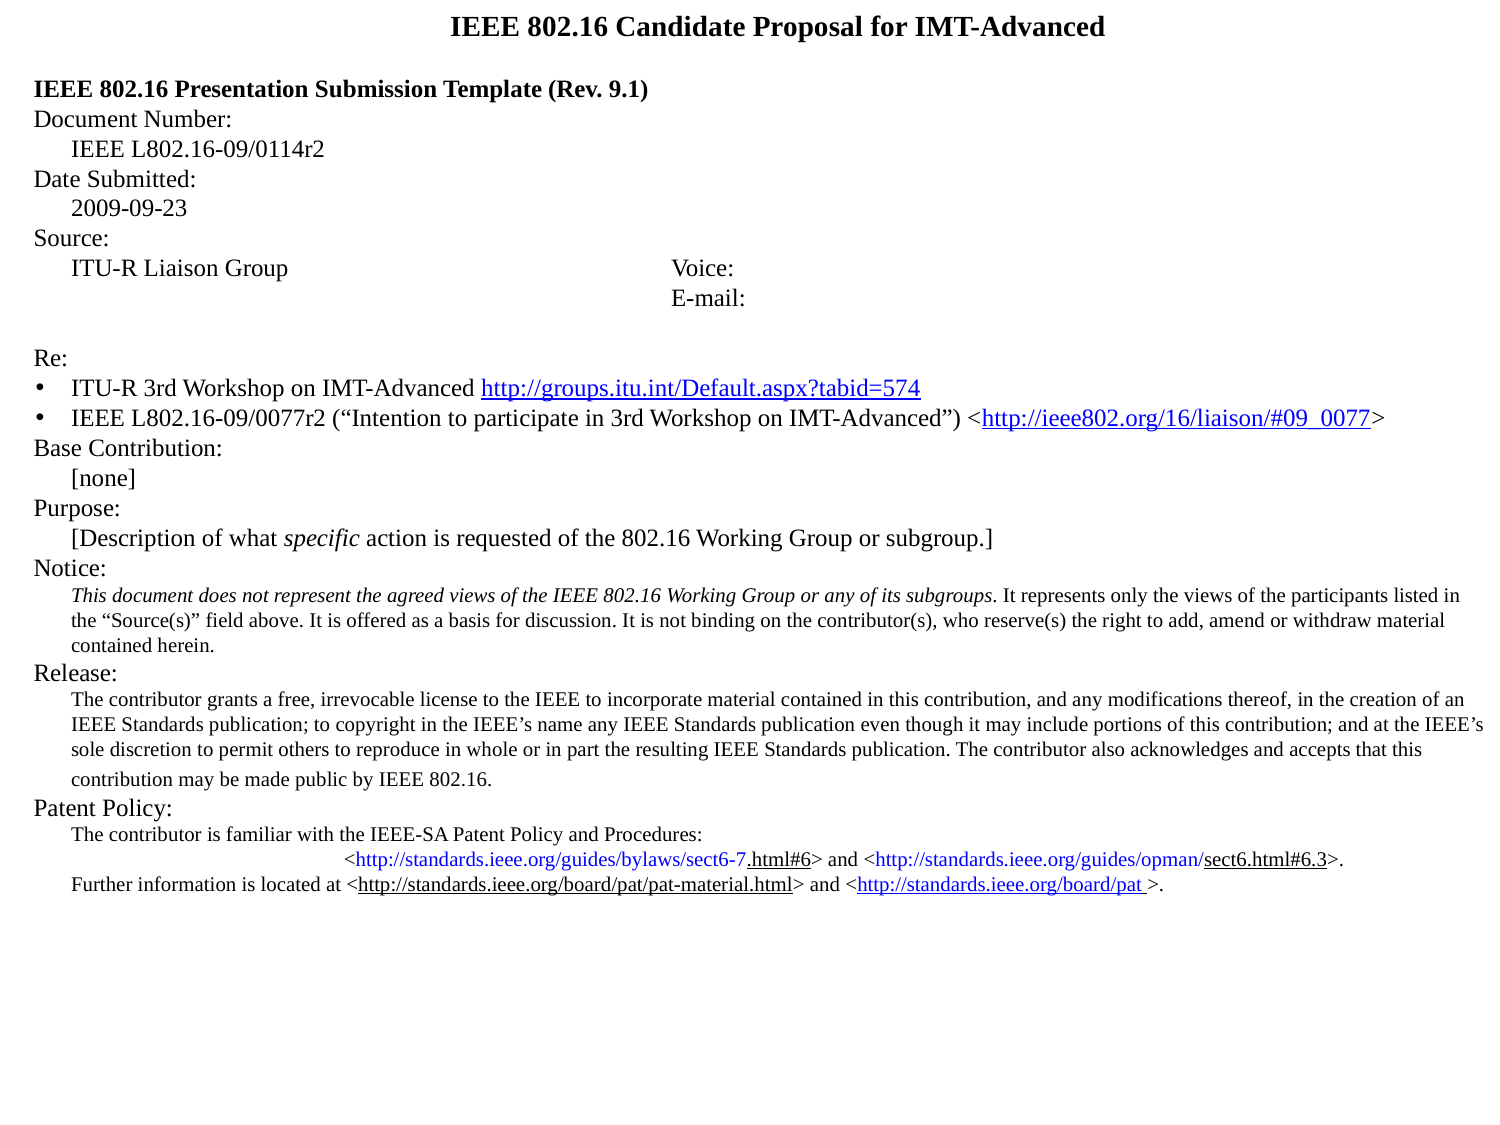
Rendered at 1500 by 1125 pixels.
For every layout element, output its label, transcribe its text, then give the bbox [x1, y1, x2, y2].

text_box IEEE 802.16 Candidate Proposal for IMT-Advanced IEEE 802.16 Presentation Submission Template (Rev. 9.1) Document Number: IEEE L802.16-09/0114r2 Date Submitted: 2009-09-23 Source: ITU-R Liaison Group Voice: E-mail: Re: ITU-R 3rd Workshop on IMT-Advanced http://groups.itu.int/Default.aspx?tabid=574 IEEE L802.16-09/0077r2 (“Intention to participate in 3rd Workshop on IMT-Advanced”) <http://ieee802.org/16/liaison/#09_0077> Base Contribution: [none] Purpose: [Description of what specific action is requested of the 802.16 Working Group or subgroup.] Notice: This document does not represent the agreed views of the IEEE 802.16 Working Group or any of its subgroups. It represents only the views of the participants listed in the “Source(s)” field above. It is offered as a basis for discussion. It is not binding on the contributor(s), who reserve(s) the right to add, amend or withdraw material contained herein. Release: The contributor grants a free, irrevocable license to the IEEE to incorporate material contained in this contribution, and any modifications thereof, in the creation of an IEEE Standards publication; to copyright in the IEEE’s name any IEEE Standards publication even though it may include portions of this contribution; and at the IEEE’s sole discretion to permit others to reproduce in whole or in part the resulting IEEE Standards publication. The contributor also acknowledges and accepts that this contribution may be made public by IEEE 802.16. Patent Policy: The contributor is familiar with the IEEE-SA Patent Policy and Procedures: <http://standards.ieee.org/guides/bylaws/sect6-7.html#6> and <http://standards.ieee.org/guides/opman/sect6.html#6.3>. Further information is located at <http://standards.ieee.org/board/pat/pat-material.html> and <http://standards.ieee.org/board/pat >. [0, 0, 1500, 904]
